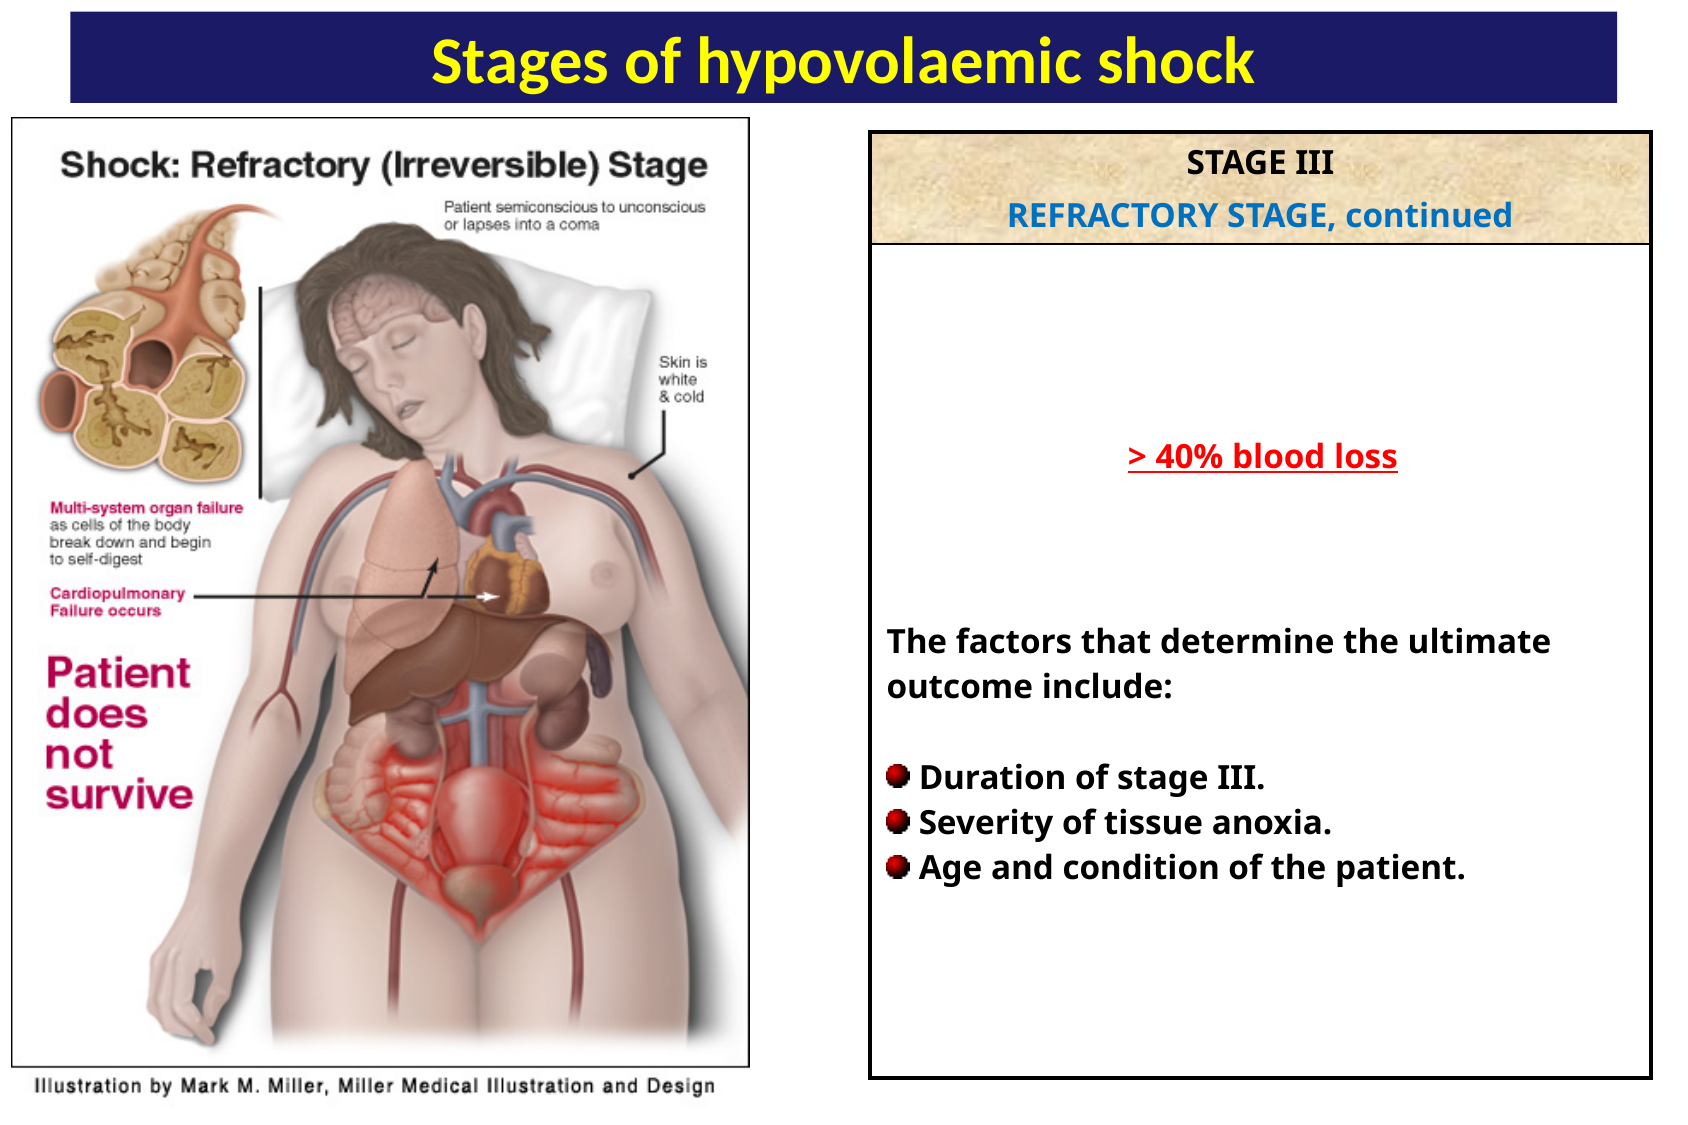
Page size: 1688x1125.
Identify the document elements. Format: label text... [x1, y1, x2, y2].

picture [886, 855, 910, 879]
picture [886, 809, 910, 834]
text_box Stages of hypovolaemic shock [70, 11, 1618, 103]
picture [886, 764, 910, 788]
table_cell > 40% blood loss The factors that determine the ultimate outcome include: Duration of stage III. Severity of tissue anoxia. Age and condition of the patient. [872, 245, 1649, 1076]
picture [11, 116, 751, 1111]
table_header STAGE III REFRACTORY STAGE, continued [872, 134, 1649, 243]
